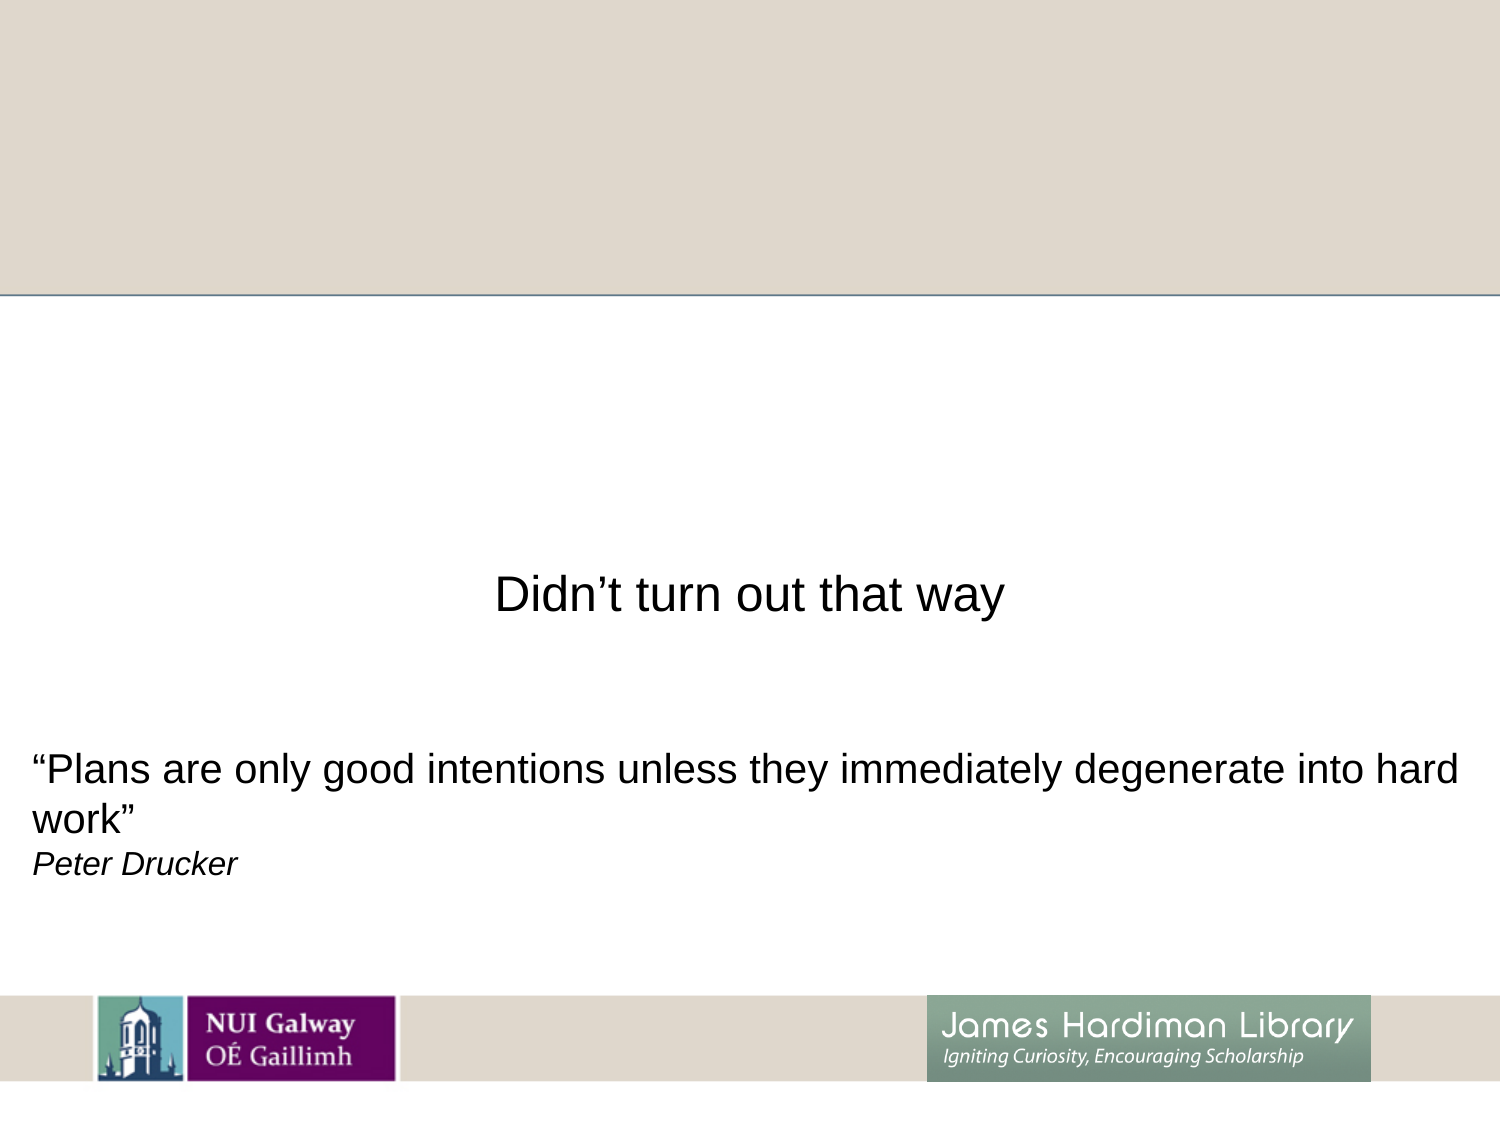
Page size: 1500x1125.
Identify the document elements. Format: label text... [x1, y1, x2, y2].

picture [0, 0, 1500, 1125]
text_box Didn’t turn out that way “Plans are only good intentions unless they immediately degenerate into hard work” Peter Drucker [17, 314, 1483, 950]
